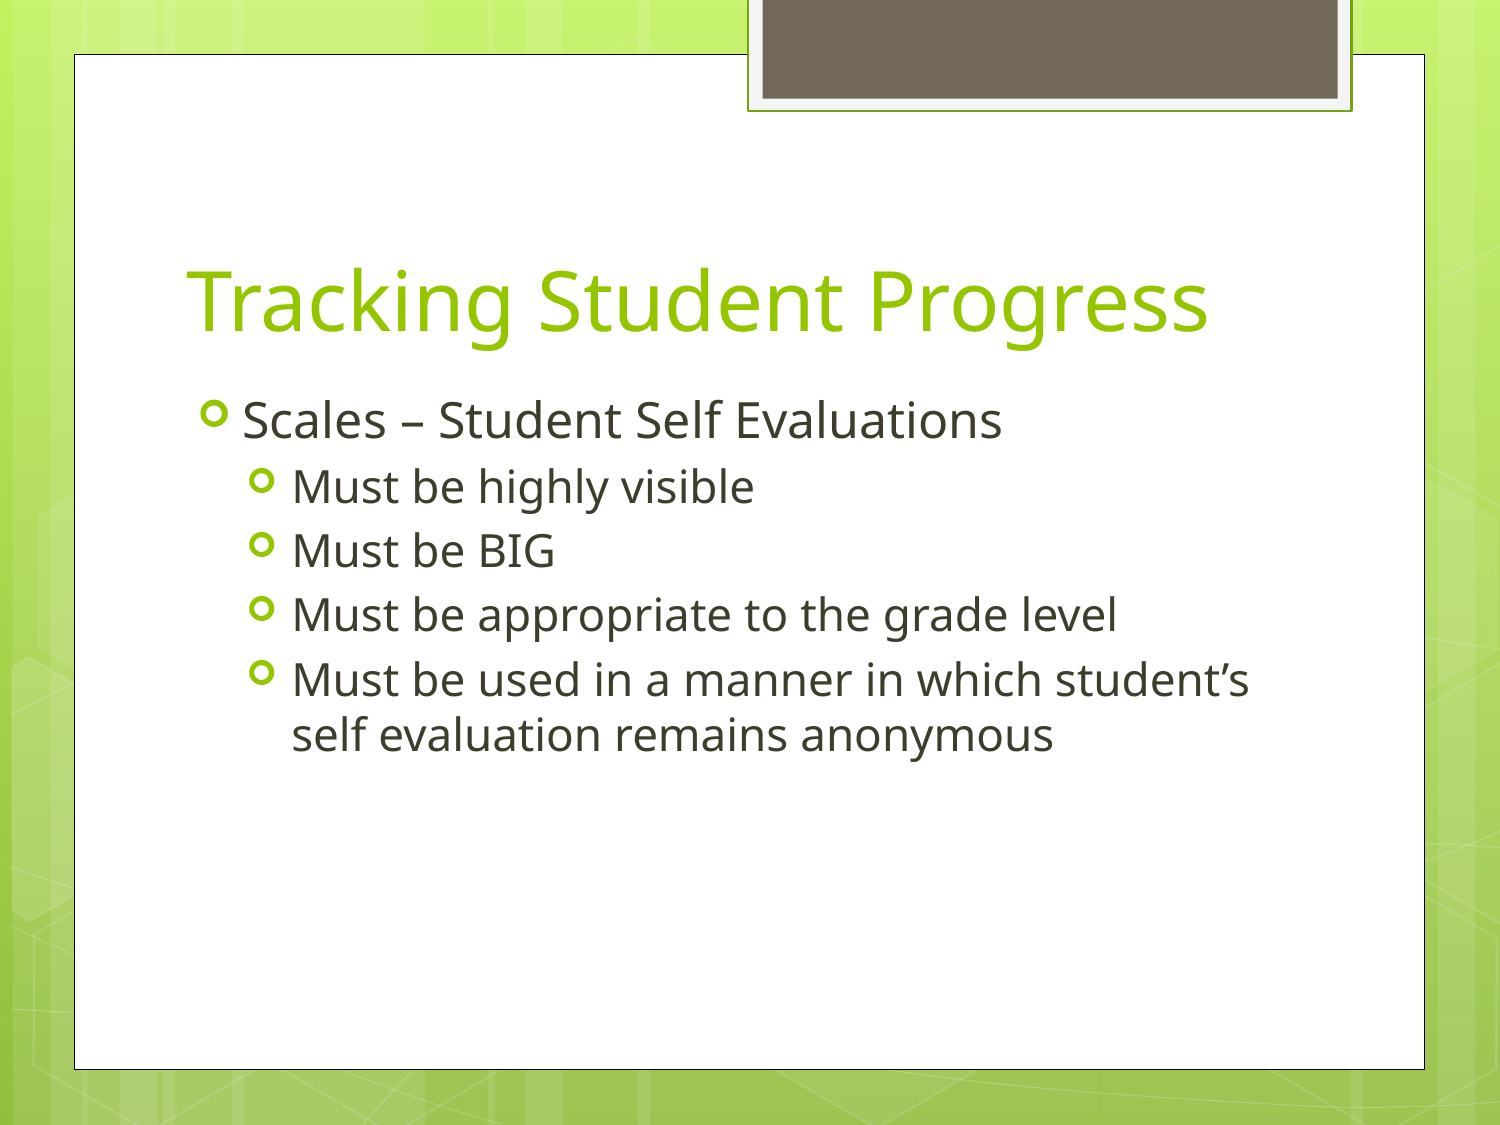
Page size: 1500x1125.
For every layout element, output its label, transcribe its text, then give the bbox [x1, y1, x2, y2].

title Tracking Student Progress [171, 168, 1324, 357]
list Scales – Student Self Evaluations Must be highly visible Must be BIG Must be appropriate to the grade level Must be used in a manner in which student’s self evaluation remains anonymous [171, 381, 1283, 957]
